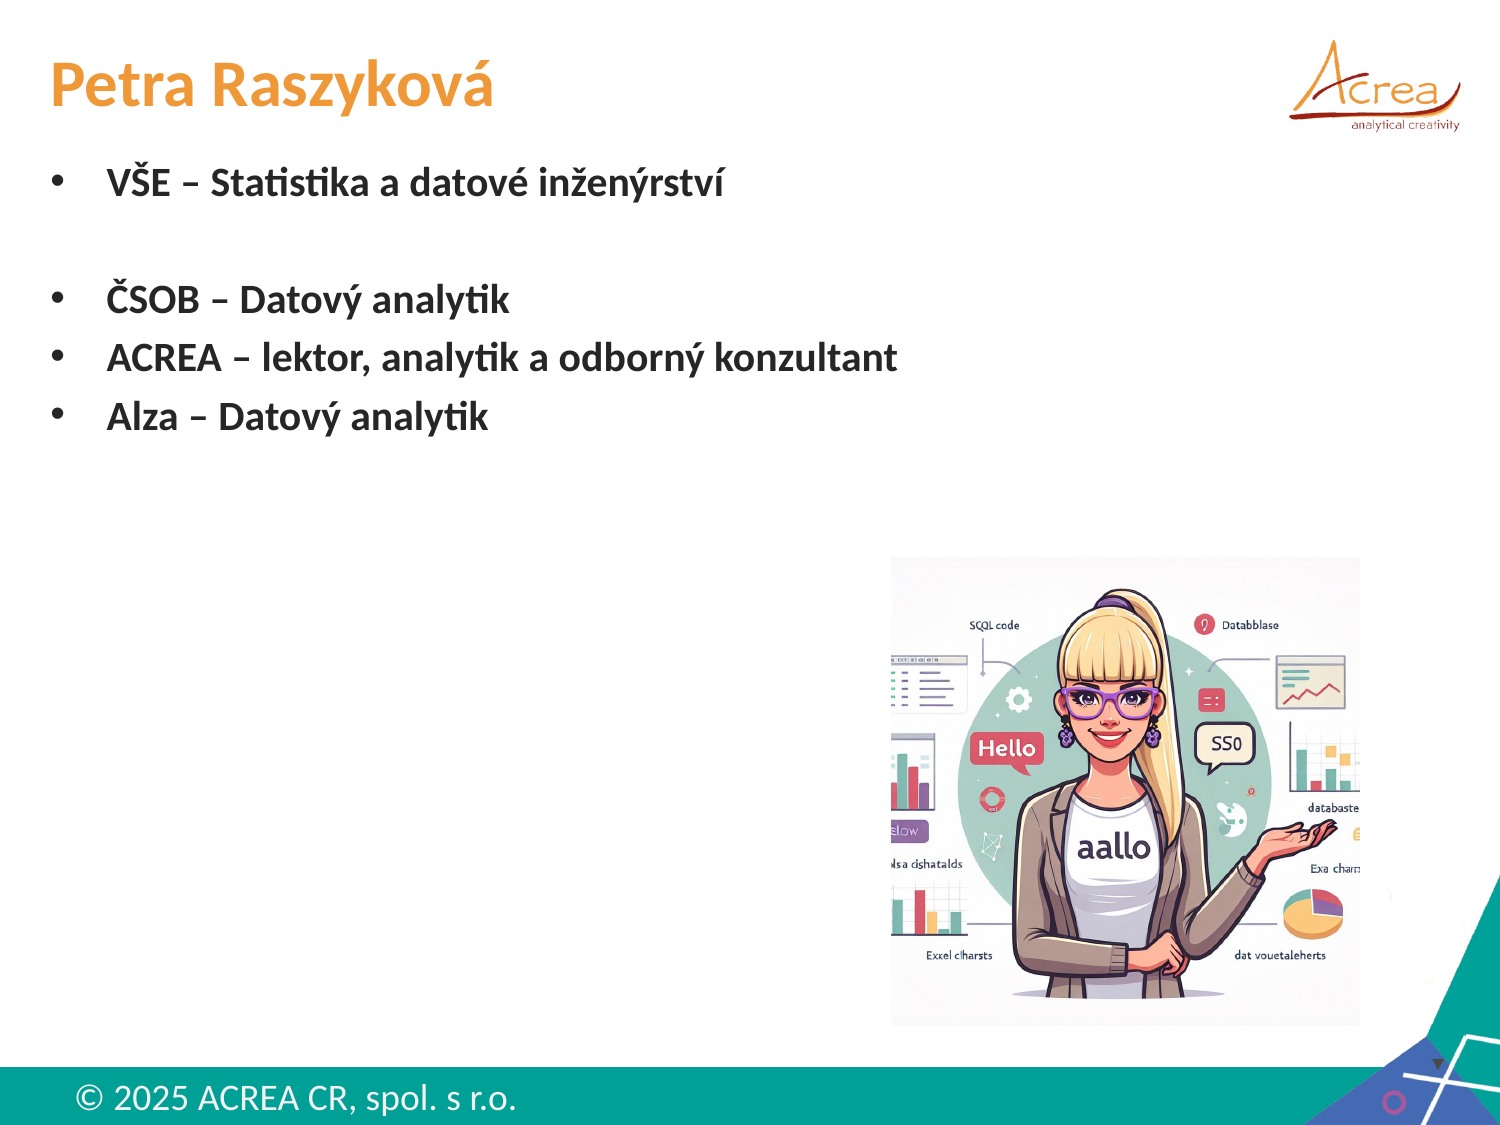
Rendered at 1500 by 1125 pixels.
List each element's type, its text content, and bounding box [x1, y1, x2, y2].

list VŠE – Statistika a datové inženýrství ČSOB – Datový analytik ACREA – lektor, analytik a odborný konzultant Alza – Datový analytik [35, 147, 1453, 1010]
picture [1249, 10, 1500, 161]
title Petra Raszyková [35, 35, 1276, 124]
picture [891, 557, 1500, 1125]
